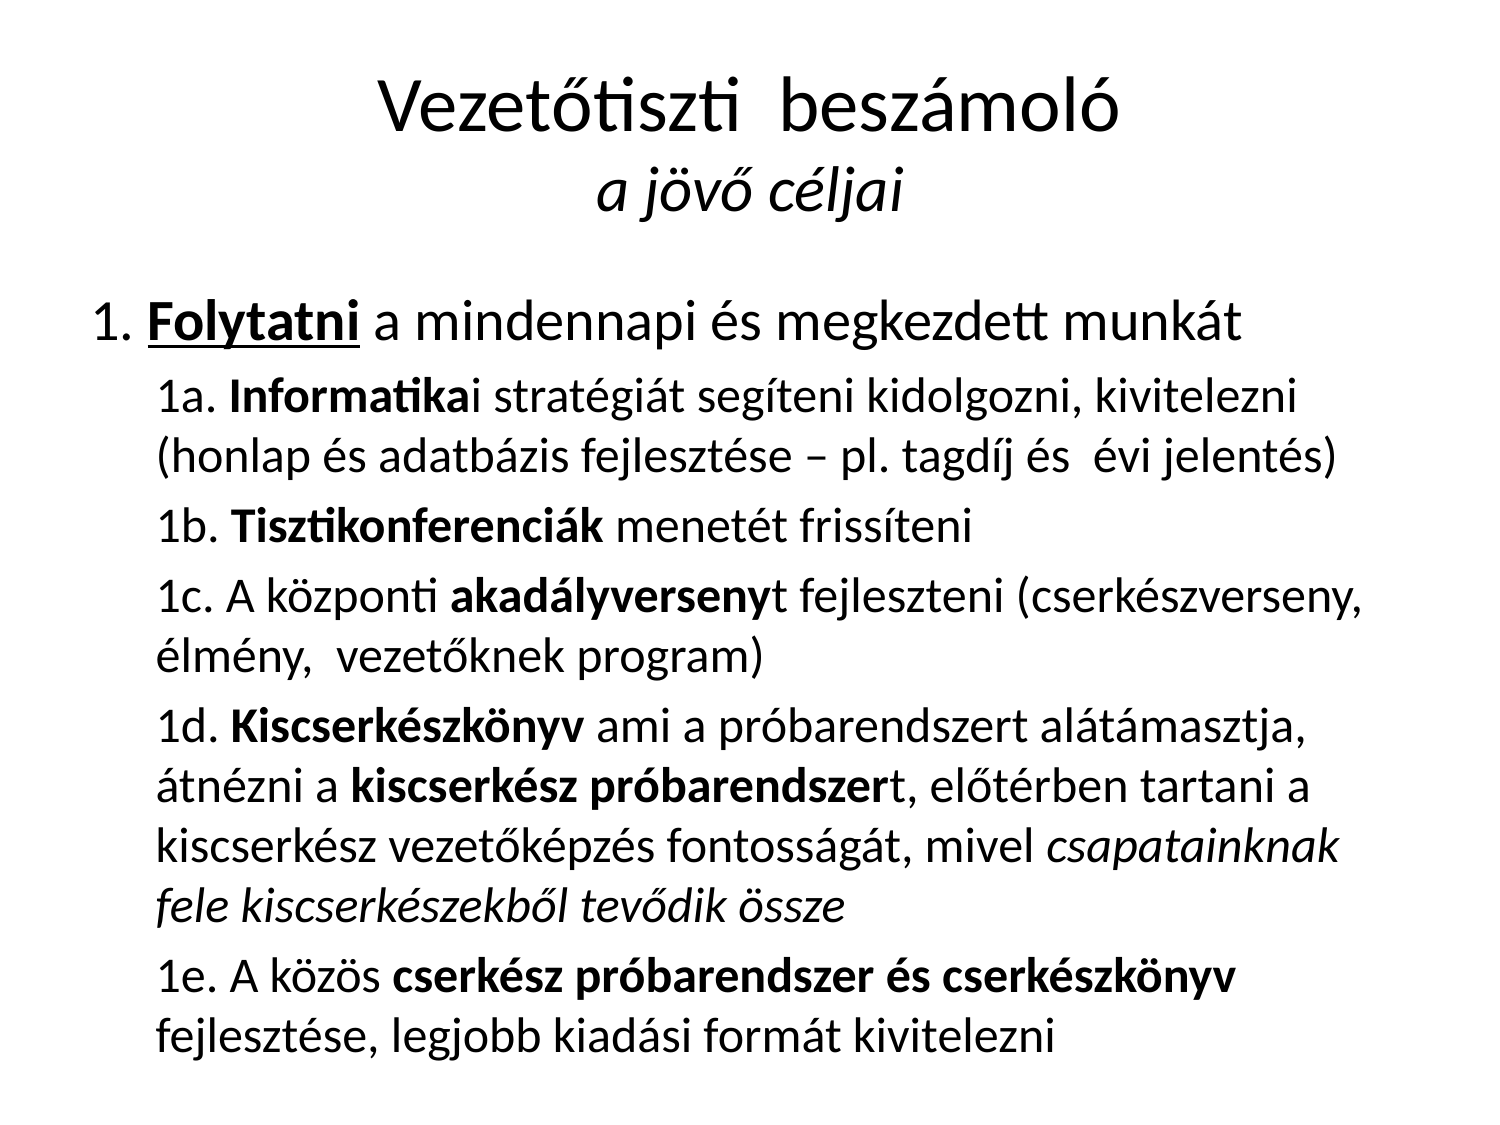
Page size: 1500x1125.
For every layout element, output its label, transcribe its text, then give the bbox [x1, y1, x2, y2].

title Vezetőtiszti beszámoló a jövő céljai [75, 45, 1425, 233]
list 1. Folytatni a mindennapi és megkezdett munkát 1a. Informatikai stratégiát segíteni kidolgozni, kivitelezni (honlap és adatbázis fejlesztése – pl. tagdíj és évi jelentés) 1b. Tisztikonferenciák menetét frissíteni 1c. A központi akadályversenyt fejleszteni (cserkészverseny, élmény, vezetőknek program) 1d. Kiscserkészkönyv ami a próbarendszert alátámasztja, átnézni a kiscserkész próbarendszert, előtérben tartani a kiscserkész vezetőképzés fontosságát, mivel csapatainknak fele kiscserkészekből tevődik össze 1e. A közös cserkész próbarendszer és cserkészkönyv fejlesztése, legjobb kiadási formát kivitelezni [75, 275, 1438, 1088]
